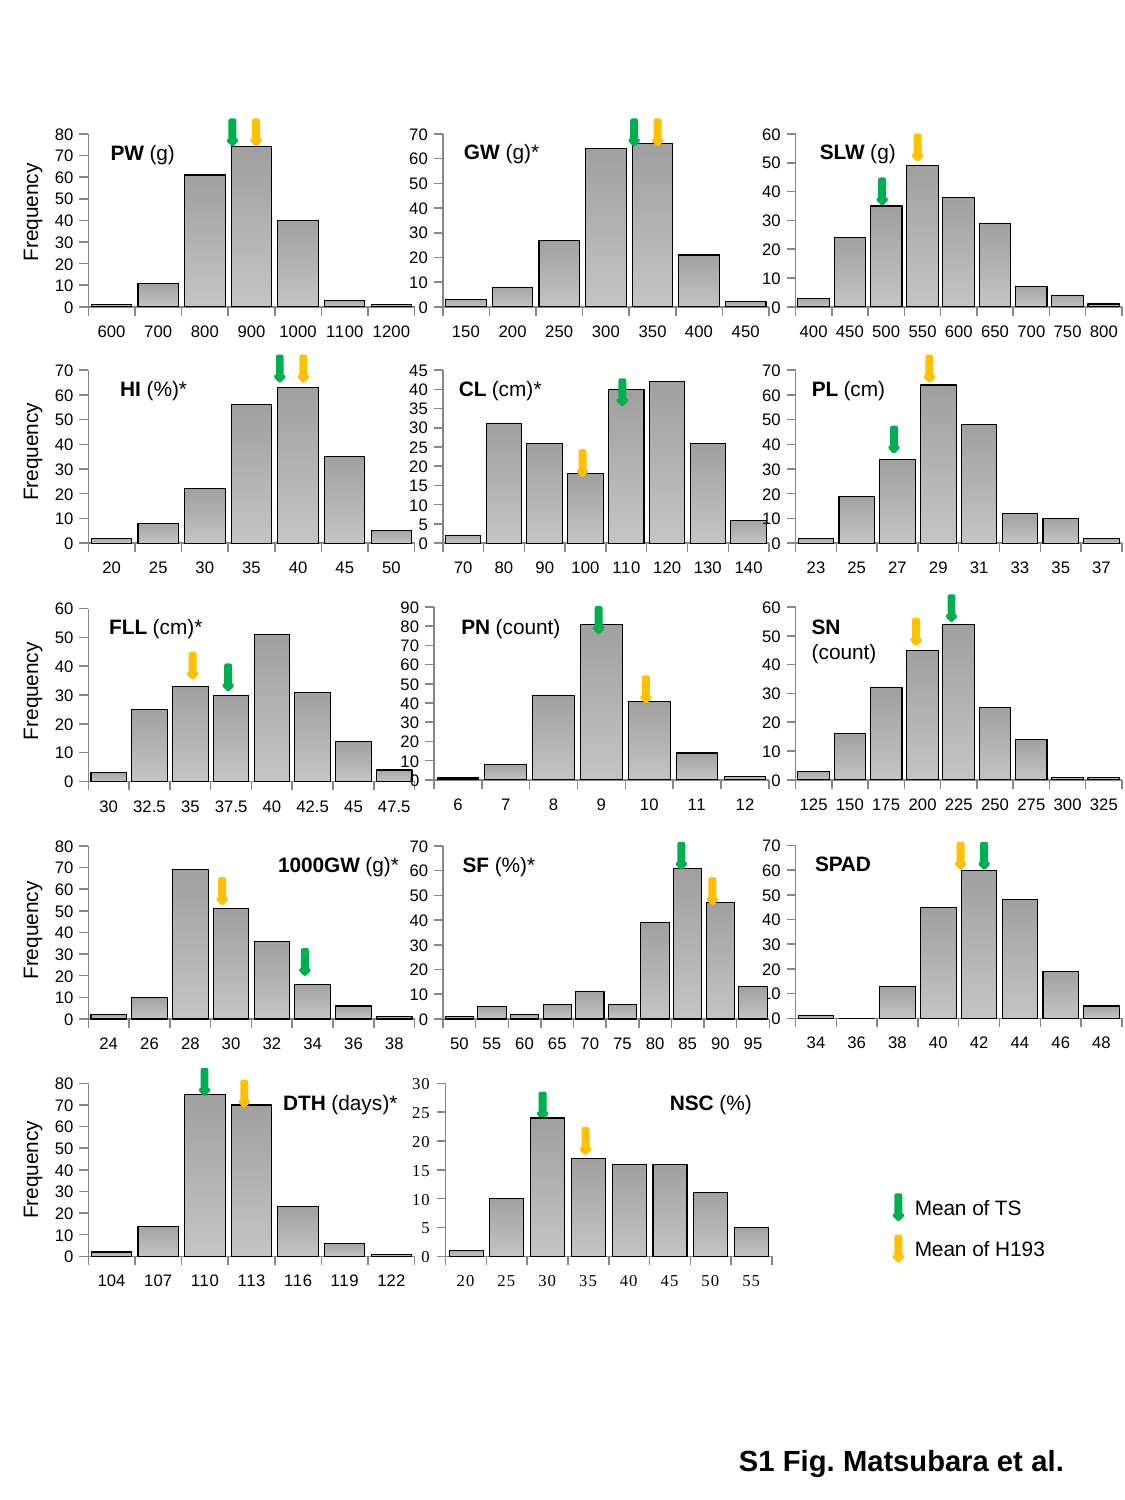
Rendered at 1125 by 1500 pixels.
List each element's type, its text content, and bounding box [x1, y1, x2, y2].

text_box [892, 1193, 899, 1222]
text_box Frequency [9, 627, 41, 755]
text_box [46, 594, 389, 820]
text_box Mean of H193 [900, 1228, 1060, 1269]
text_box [46, 355, 398, 582]
text_box Frequency [9, 387, 41, 516]
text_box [46, 1069, 423, 1295]
text_box Frequency [9, 1105, 41, 1234]
chart [754, 119, 1125, 346]
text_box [401, 119, 753, 346]
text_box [754, 592, 1125, 819]
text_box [46, 119, 400, 346]
text_box [892, 1234, 900, 1263]
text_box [425, 1069, 780, 1295]
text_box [778, 831, 1125, 1057]
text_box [754, 355, 1125, 582]
text_box S1 Fig. Matsubara et al. [724, 1435, 1080, 1485]
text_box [423, 831, 778, 1058]
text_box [46, 831, 423, 1058]
text_box Frequency [9, 866, 41, 995]
text_box Mean of TS [899, 1187, 1037, 1227]
text_box Frequency [9, 148, 41, 277]
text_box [401, 355, 753, 582]
chart [392, 592, 754, 819]
